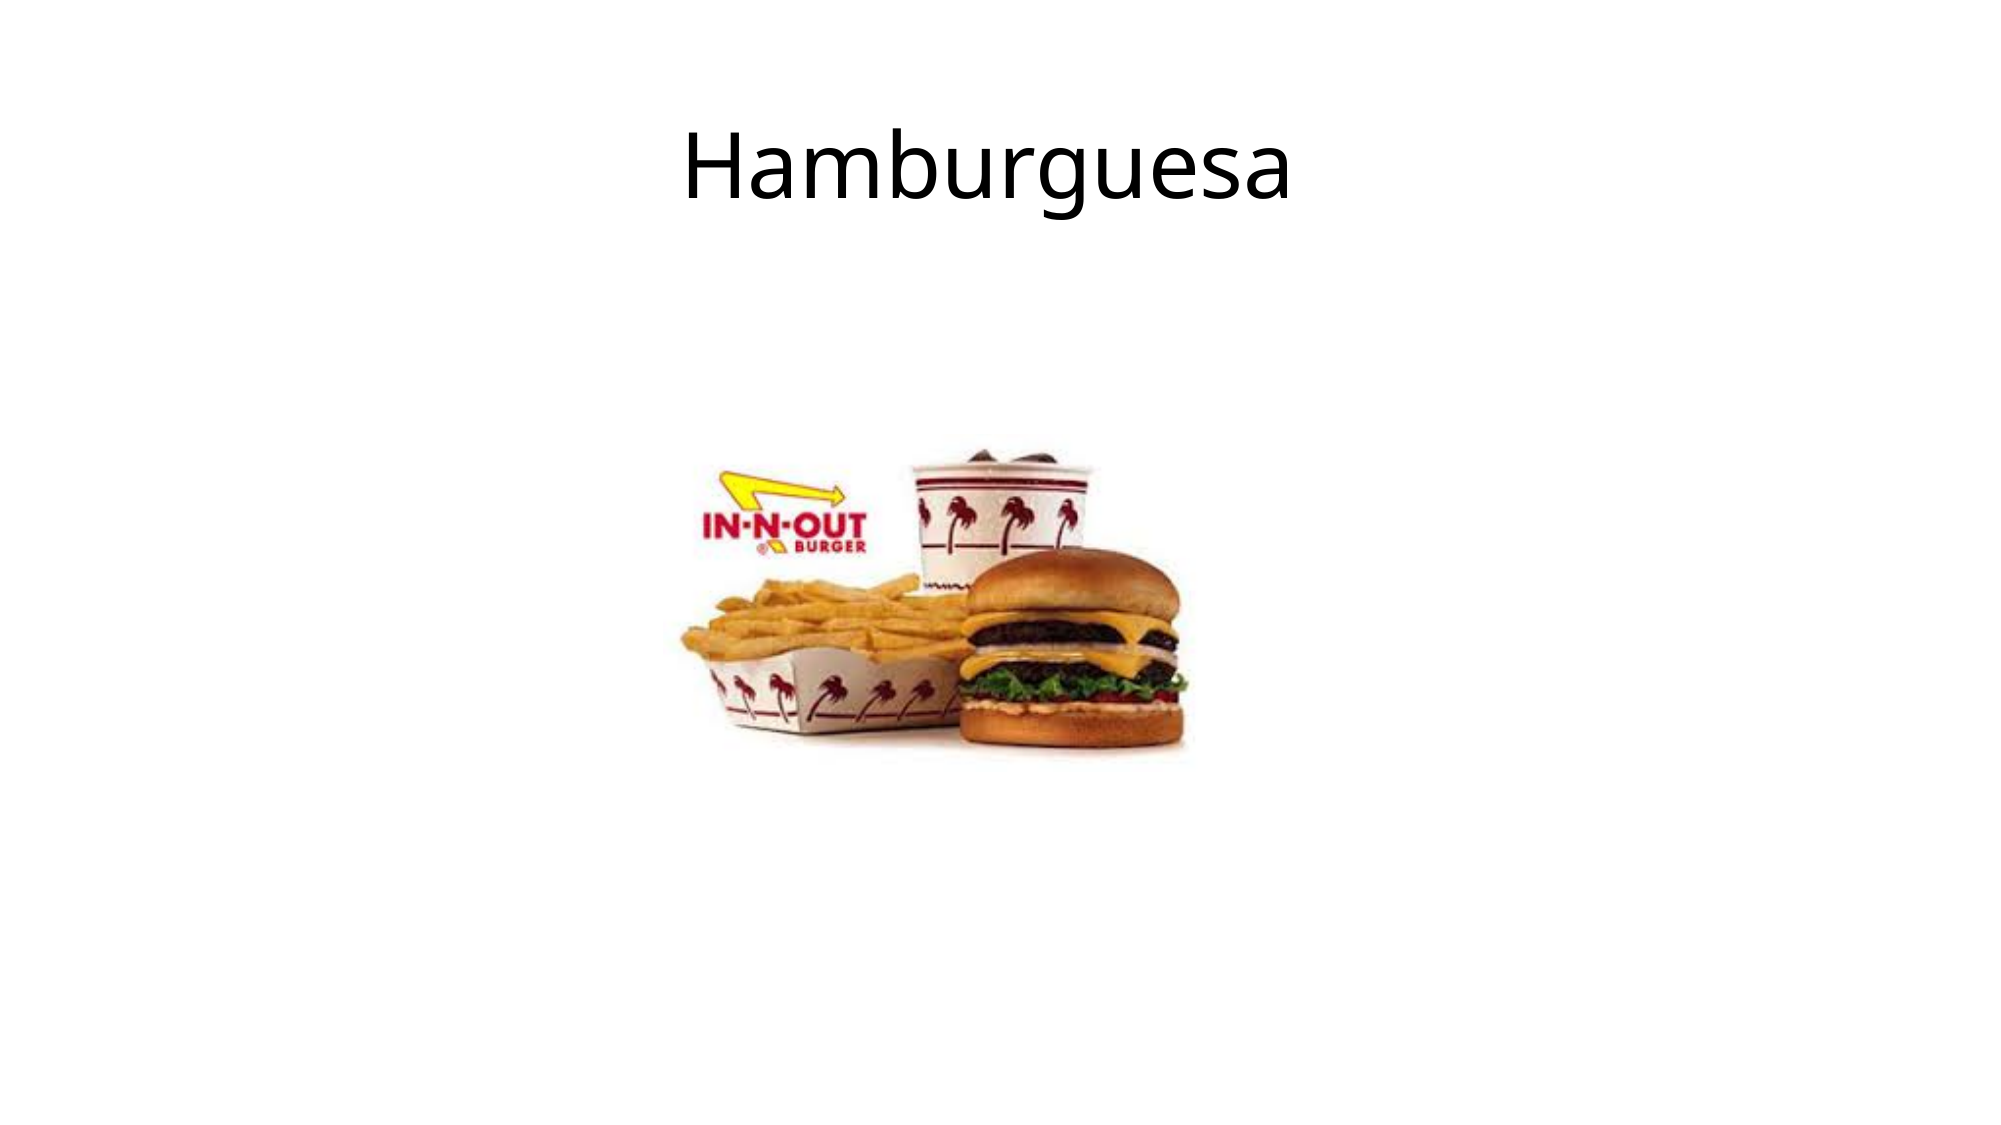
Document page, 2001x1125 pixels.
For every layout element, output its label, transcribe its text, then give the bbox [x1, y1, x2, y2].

title Hamburguesa [137, 59, 1863, 278]
picture [663, 434, 1211, 773]
